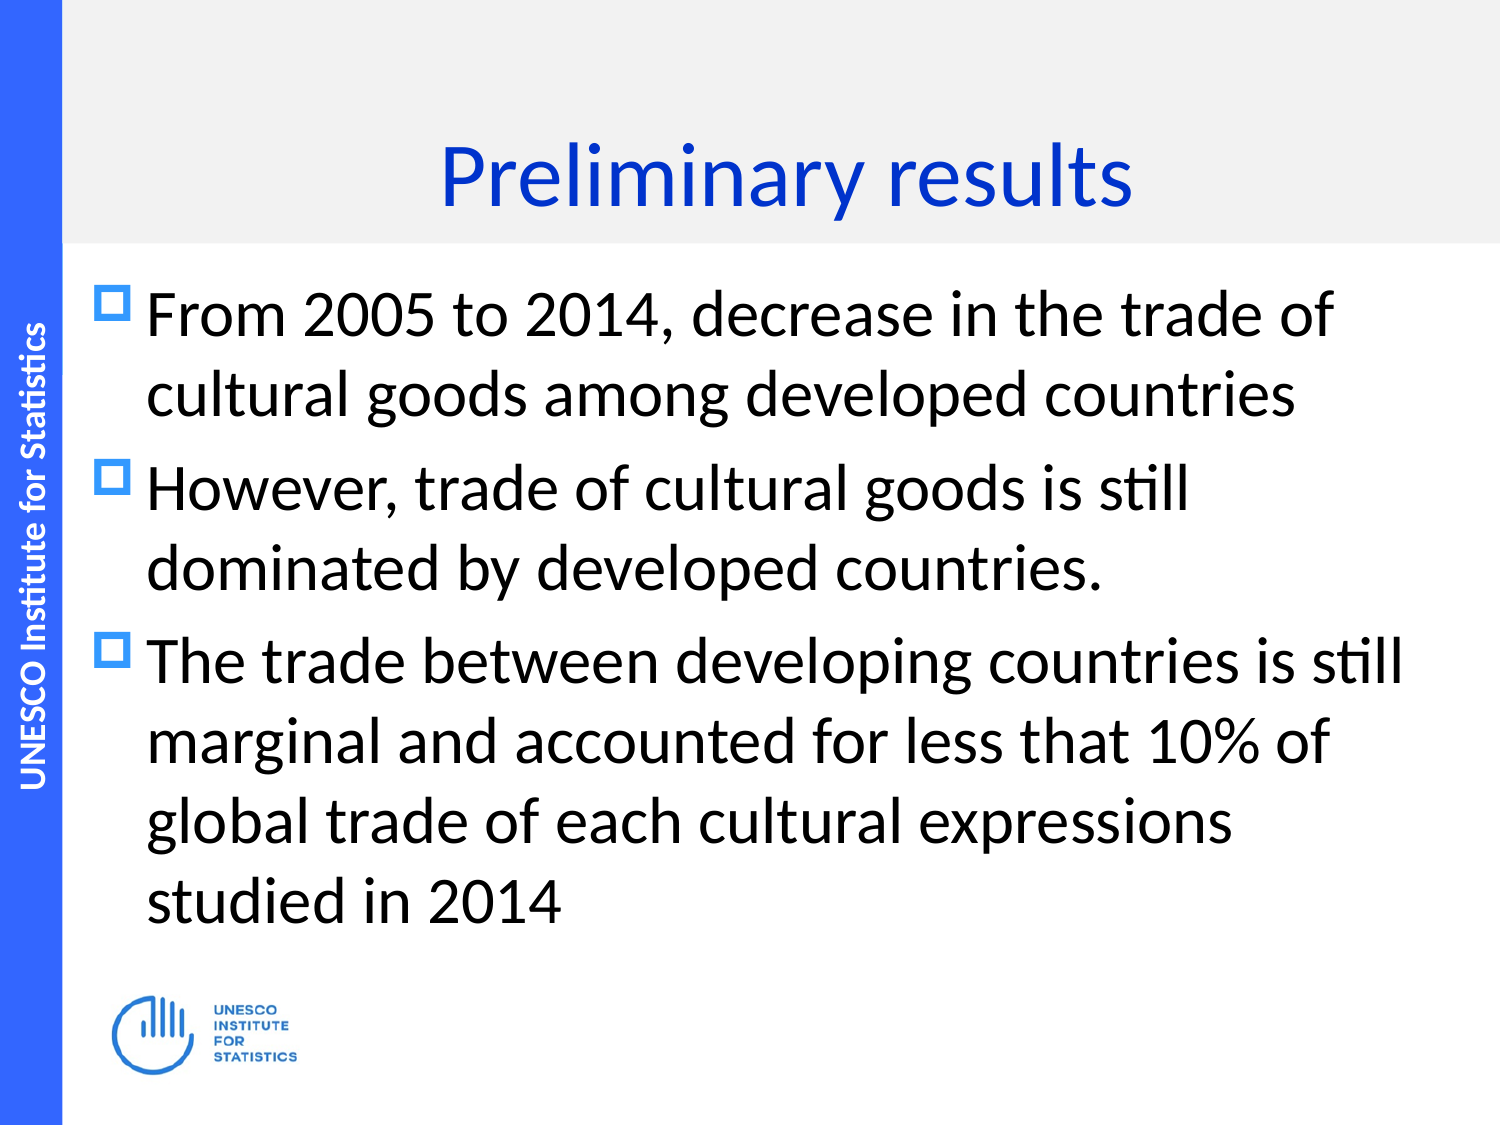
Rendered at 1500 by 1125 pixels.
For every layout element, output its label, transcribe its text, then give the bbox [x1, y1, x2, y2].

title Preliminary results [75, 45, 1500, 233]
list From 2005 to 2014, decrease in the trade of cultural goods among developed countries However, trade of cultural goods is still dominated by developed countries. The trade between developing countries is still marginal and accounted for less that 10% of global trade of each cultural expressions studied in 2014 [75, 262, 1425, 1006]
picture [70, 964, 338, 1106]
